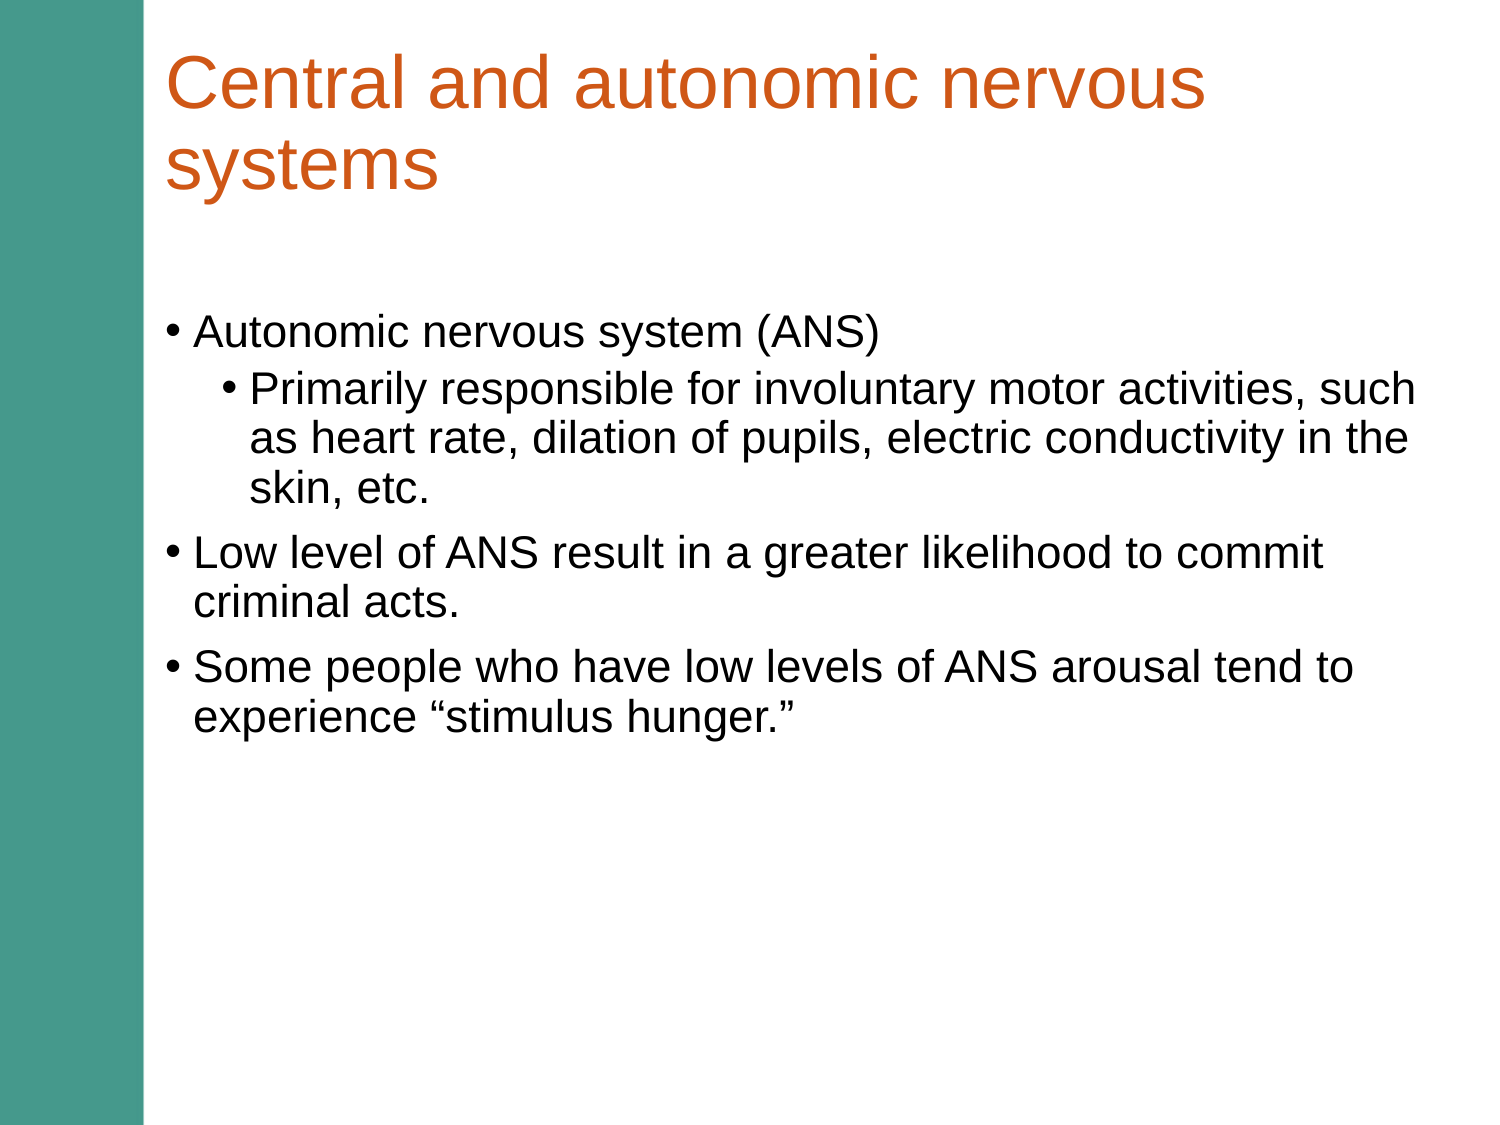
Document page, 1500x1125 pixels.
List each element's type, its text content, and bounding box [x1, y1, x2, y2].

picture [0, 0, 1500, 1125]
list Autonomic nervous system (ANS) Primarily responsible for involuntary motor activities, such as heart rate, dilation of pupils, electric conductivity in the skin, etc. Low level of ANS result in a greater likelihood to commit criminal acts. Some people who have low levels of ANS arousal tend to experience “stimulus hunger.” [150, 299, 1444, 1014]
title Central and autonomic nervous systems [150, 37, 1444, 213]
